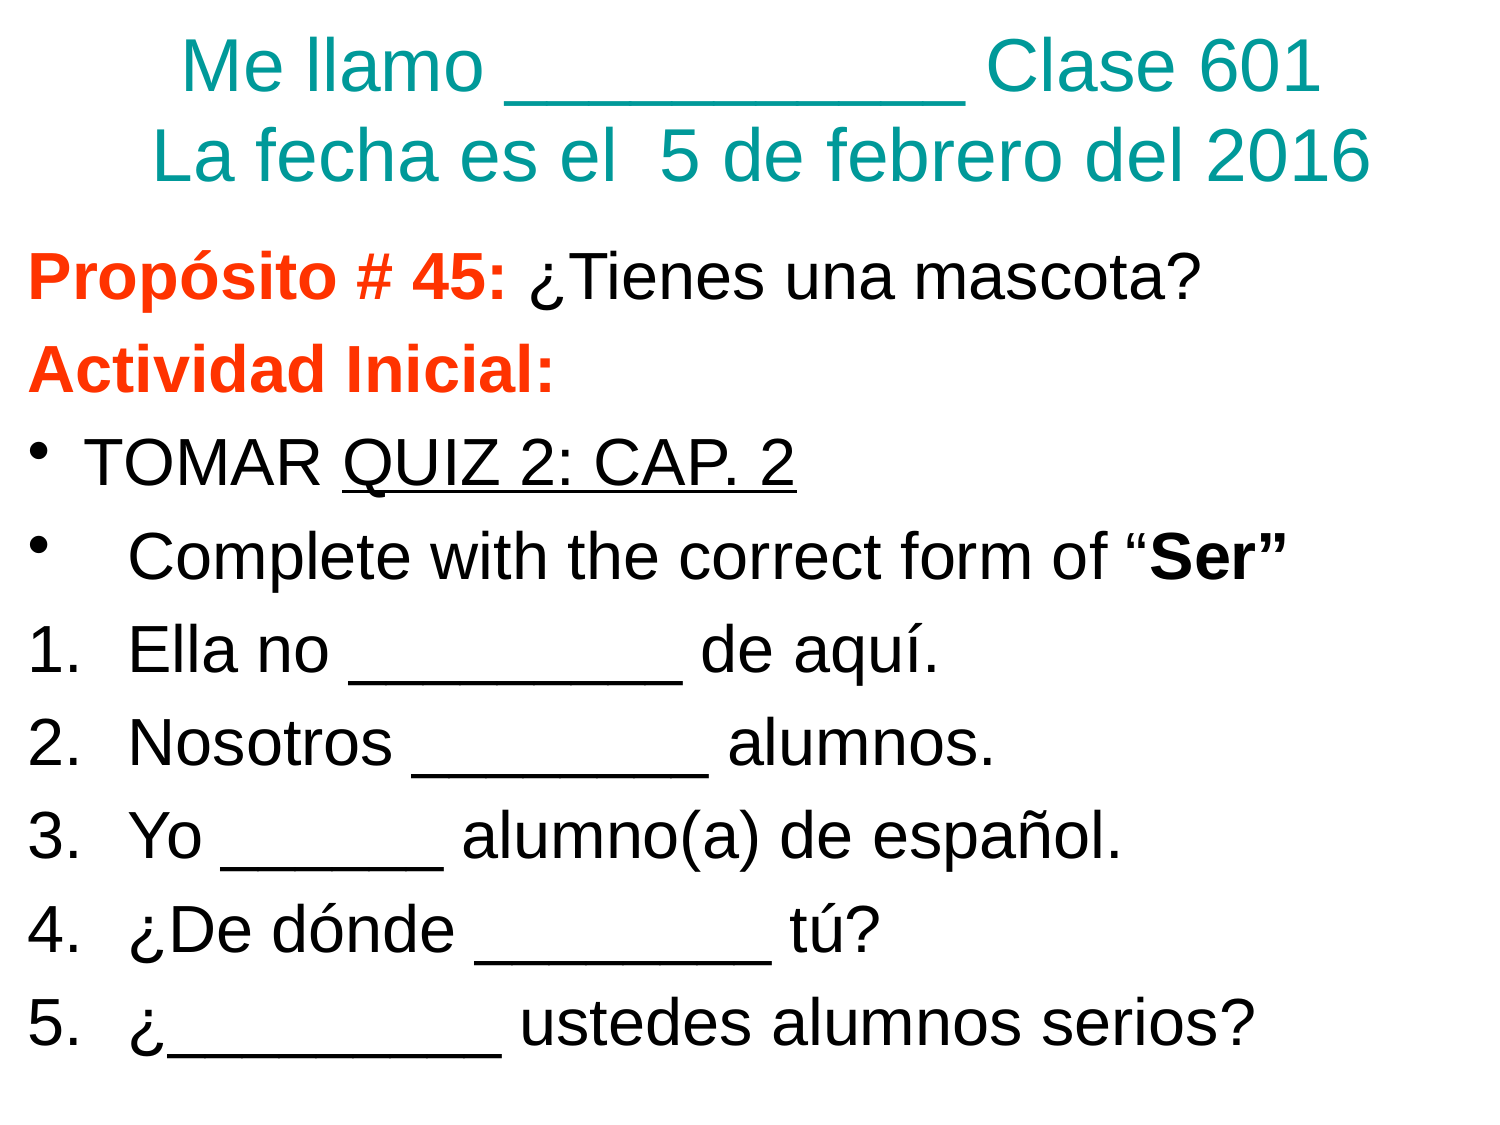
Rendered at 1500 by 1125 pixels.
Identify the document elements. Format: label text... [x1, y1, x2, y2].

title Me llamo ___________ Clase 601 La fecha es el 5 de febrero del 2016 [50, 12, 1475, 200]
list Propósito # 45: ¿Tienes una mascota? Actividad Inicial: TOMAR QUIZ 2: CAP. 2 Complete with the correct form of “Ser” Ella no _________ de aquí. Nosotros ________ alumnos. Yo ______ alumno(a) de español. ¿De dónde ________ tú? ¿_________ ustedes alumnos serios? [12, 224, 1500, 1088]
